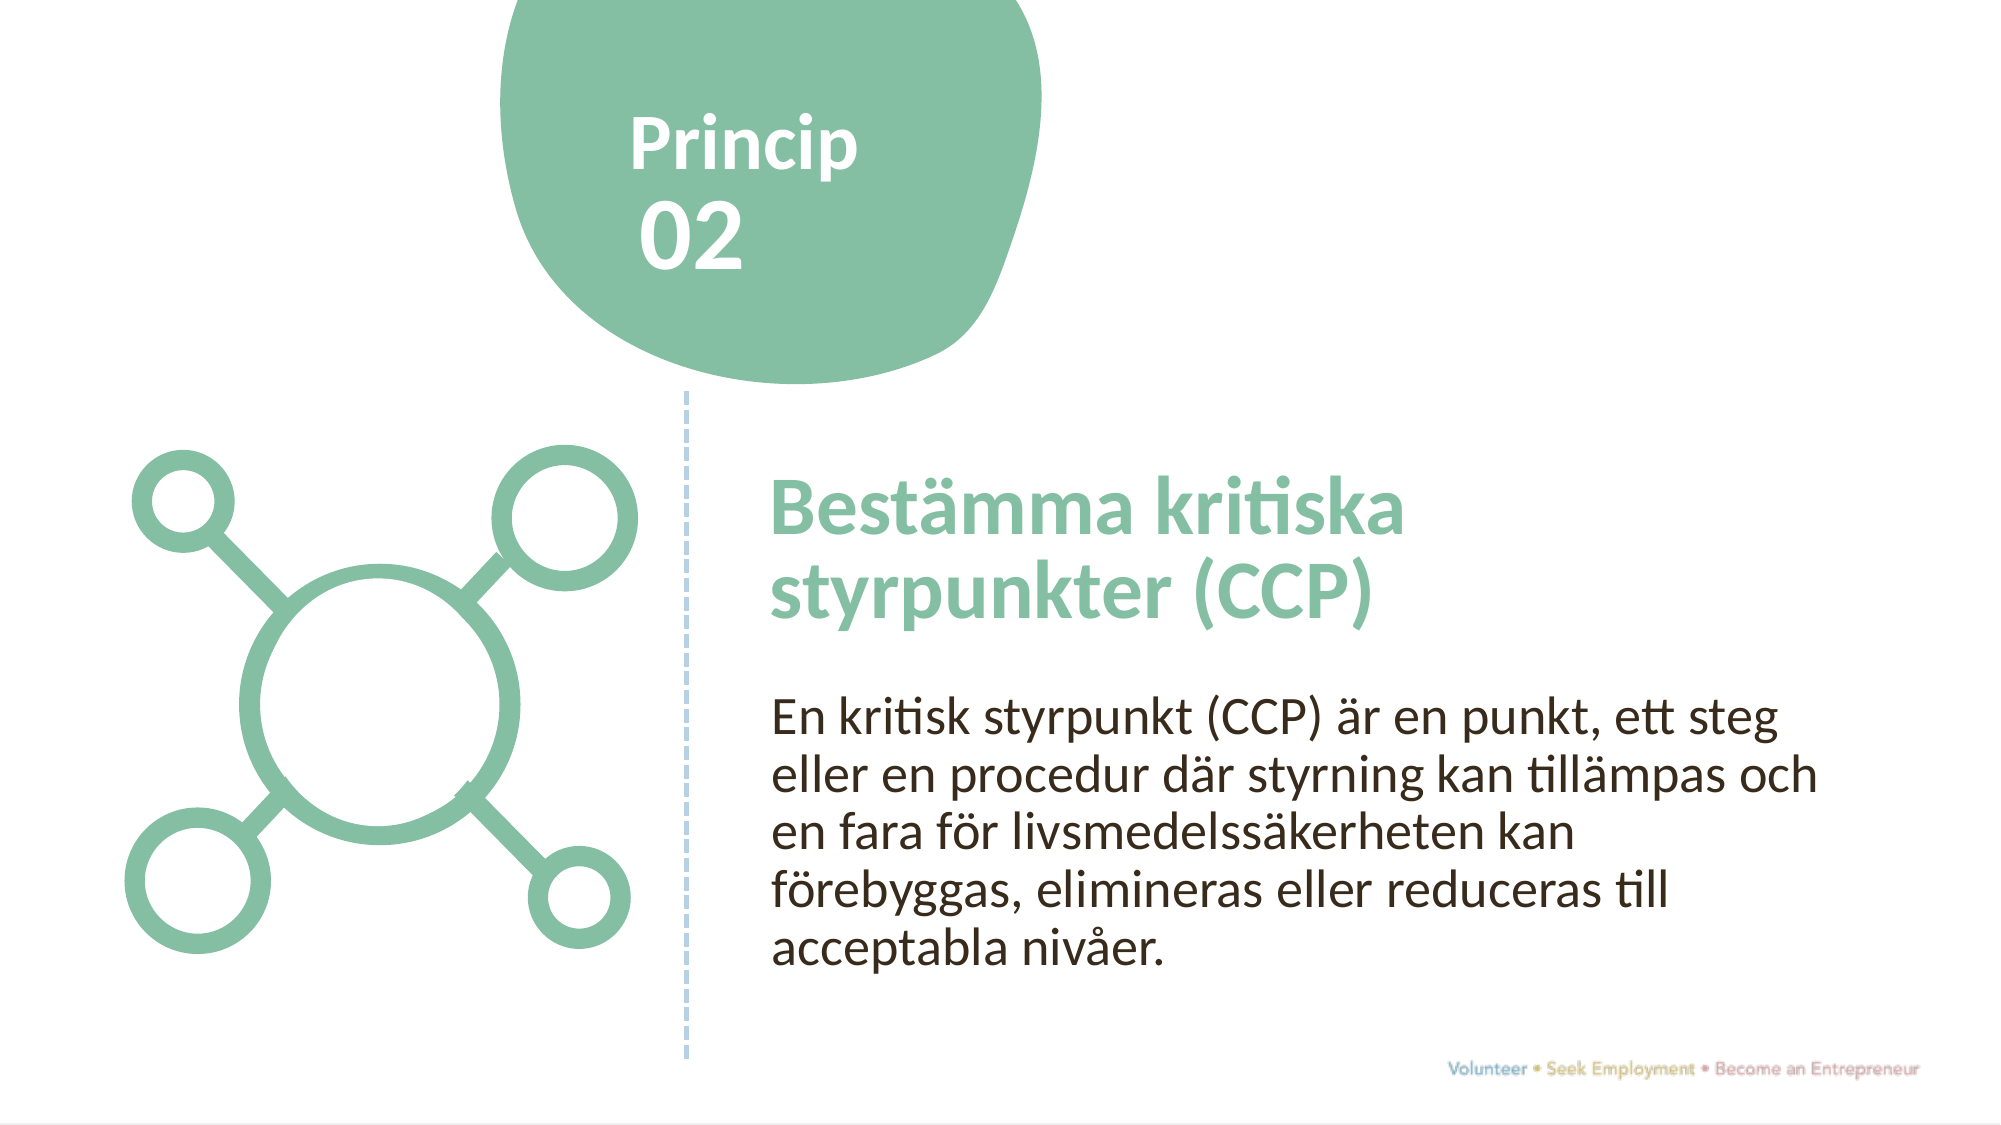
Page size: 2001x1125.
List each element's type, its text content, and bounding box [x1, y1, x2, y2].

text_box [131, 449, 212, 553]
text_box [525, 444, 639, 592]
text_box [615, 93, 954, 313]
text_box [500, 0, 1042, 385]
text_box [561, 845, 631, 949]
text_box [212, 456, 561, 952]
text_box En kritisk styrpunkt (CCP) är en punkt, ett steg eller en procedur där styrning kan tillämpas och en fara för livsmedelssäkerheten kan förebyggas, elimineras eller reduceras till acceptabla nivåer. [756, 680, 1851, 1010]
text_box Bestämma kritiska styrpunkter (CCP) [755, 459, 1696, 741]
text_box [124, 807, 215, 955]
picture [1418, 1046, 1971, 1103]
